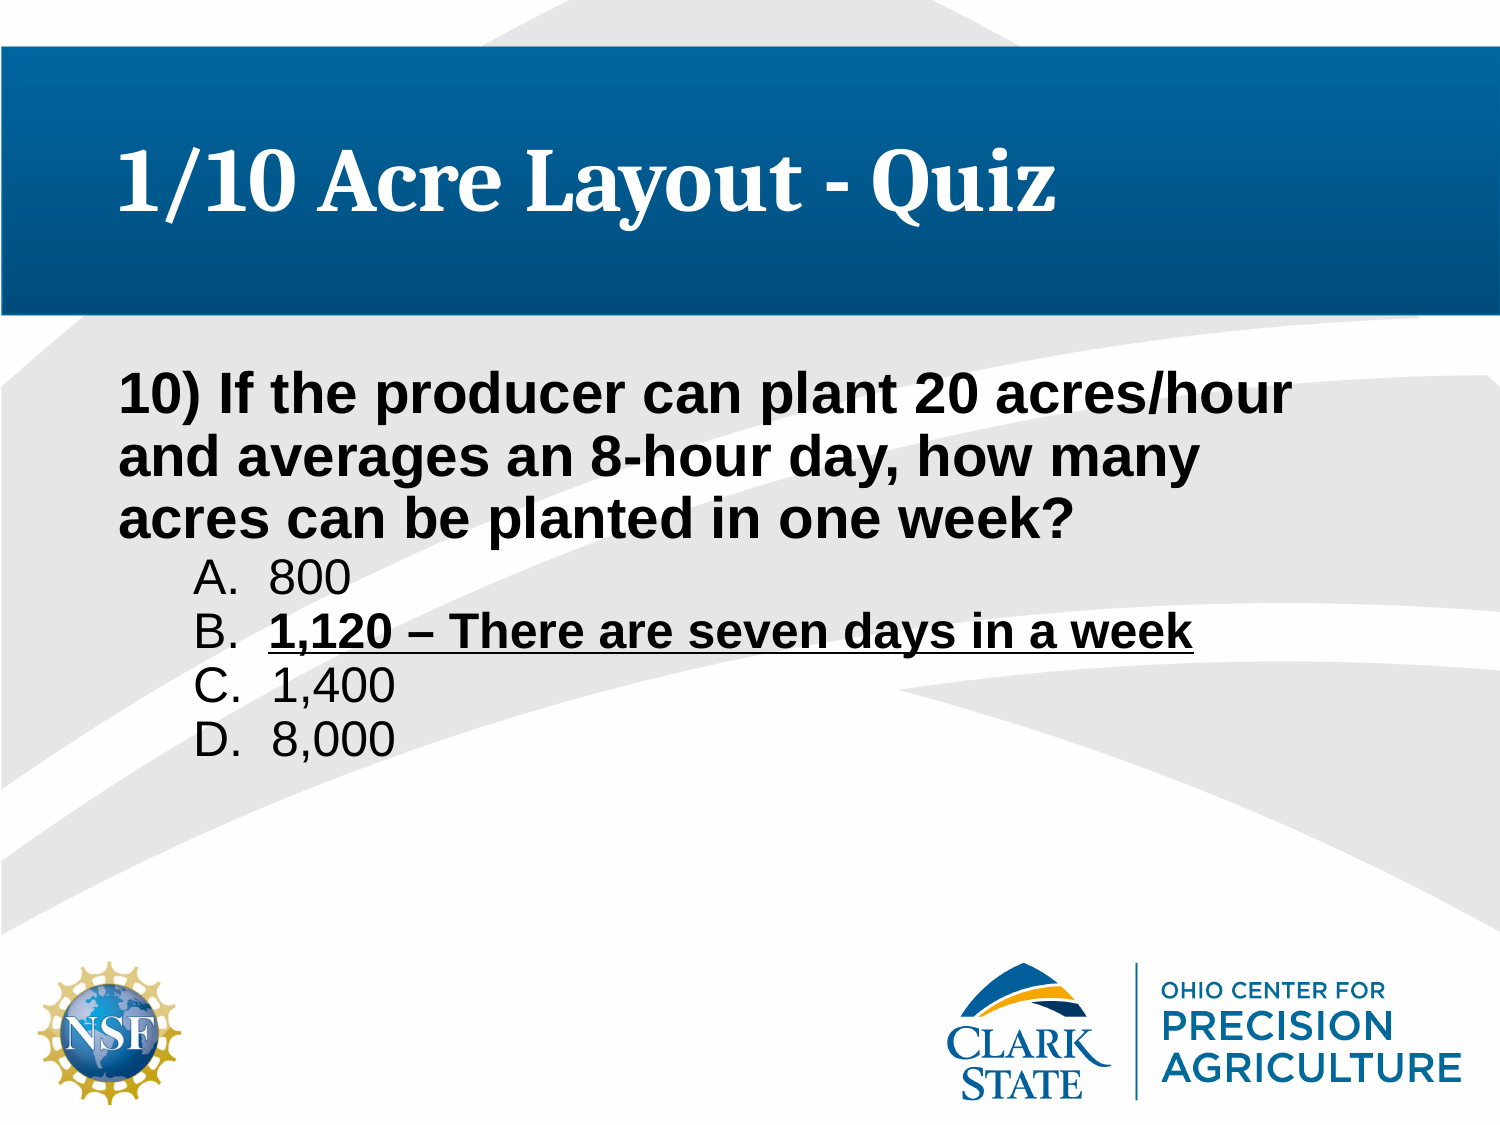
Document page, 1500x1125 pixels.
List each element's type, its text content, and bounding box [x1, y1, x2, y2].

picture [0, 0, 1500, 1125]
picture [4, 49, 1500, 313]
list 10) If the producer can plant 20 acres/hour and averages an 8-hour day, how many acres can be planted in one week? 800 1,120 – There are seven days in a week 1,400 8,000 [103, 355, 1397, 897]
title 1/10 Acre Layout - Quiz [103, 50, 1397, 313]
